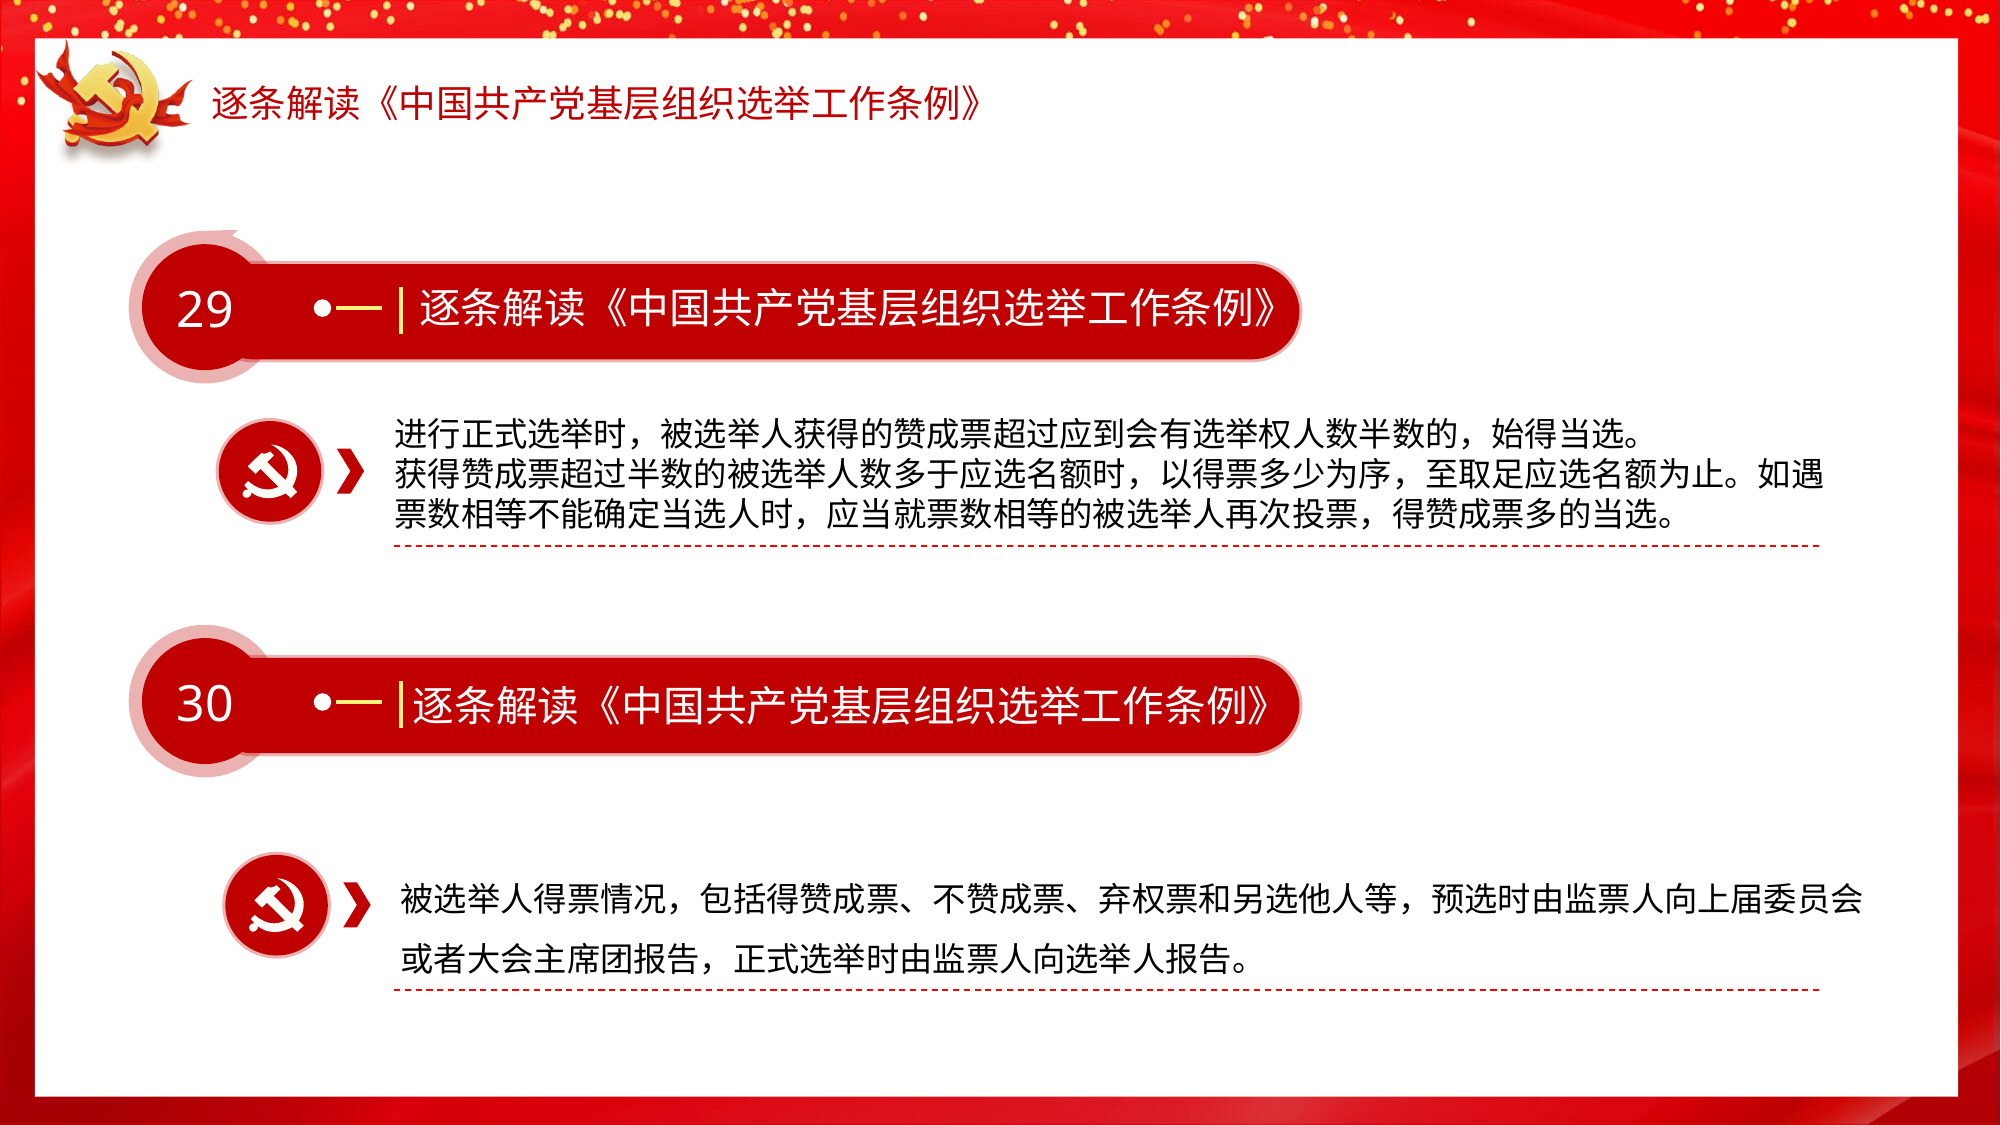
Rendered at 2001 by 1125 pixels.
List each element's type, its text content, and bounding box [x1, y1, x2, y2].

picture [0, 0, 2000, 1125]
text_box 逐条解读《中国共产党基层组织选举工作条例》 [196, 72, 1014, 132]
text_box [141, 638, 1308, 765]
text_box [218, 421, 322, 522]
text_box 被选举人得票情况，包括得赞成票、不赞成票、弃权票和另选他人等，预选时由监票人向上届委员会或者大会主席团报告，正式选举时由监票人向选举人报告。 [386, 850, 1880, 986]
text_box [34, 37, 1959, 1098]
text_box 进行正式选举时，被选举人获得的赞成票超过应到会有选举权人数半数的，始得当选。 获得赞成票超过半数的被选举人数多于应选名额时，以得票多少为序，至取足应选名额为止。如遇票数相等不能确定当选人时，应当就票数相等的被选举人再次投票，得赞成票多的当选。 [379, 405, 1842, 541]
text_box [225, 854, 328, 956]
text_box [141, 244, 1315, 371]
text_box [336, 448, 365, 494]
text_box [343, 882, 371, 928]
